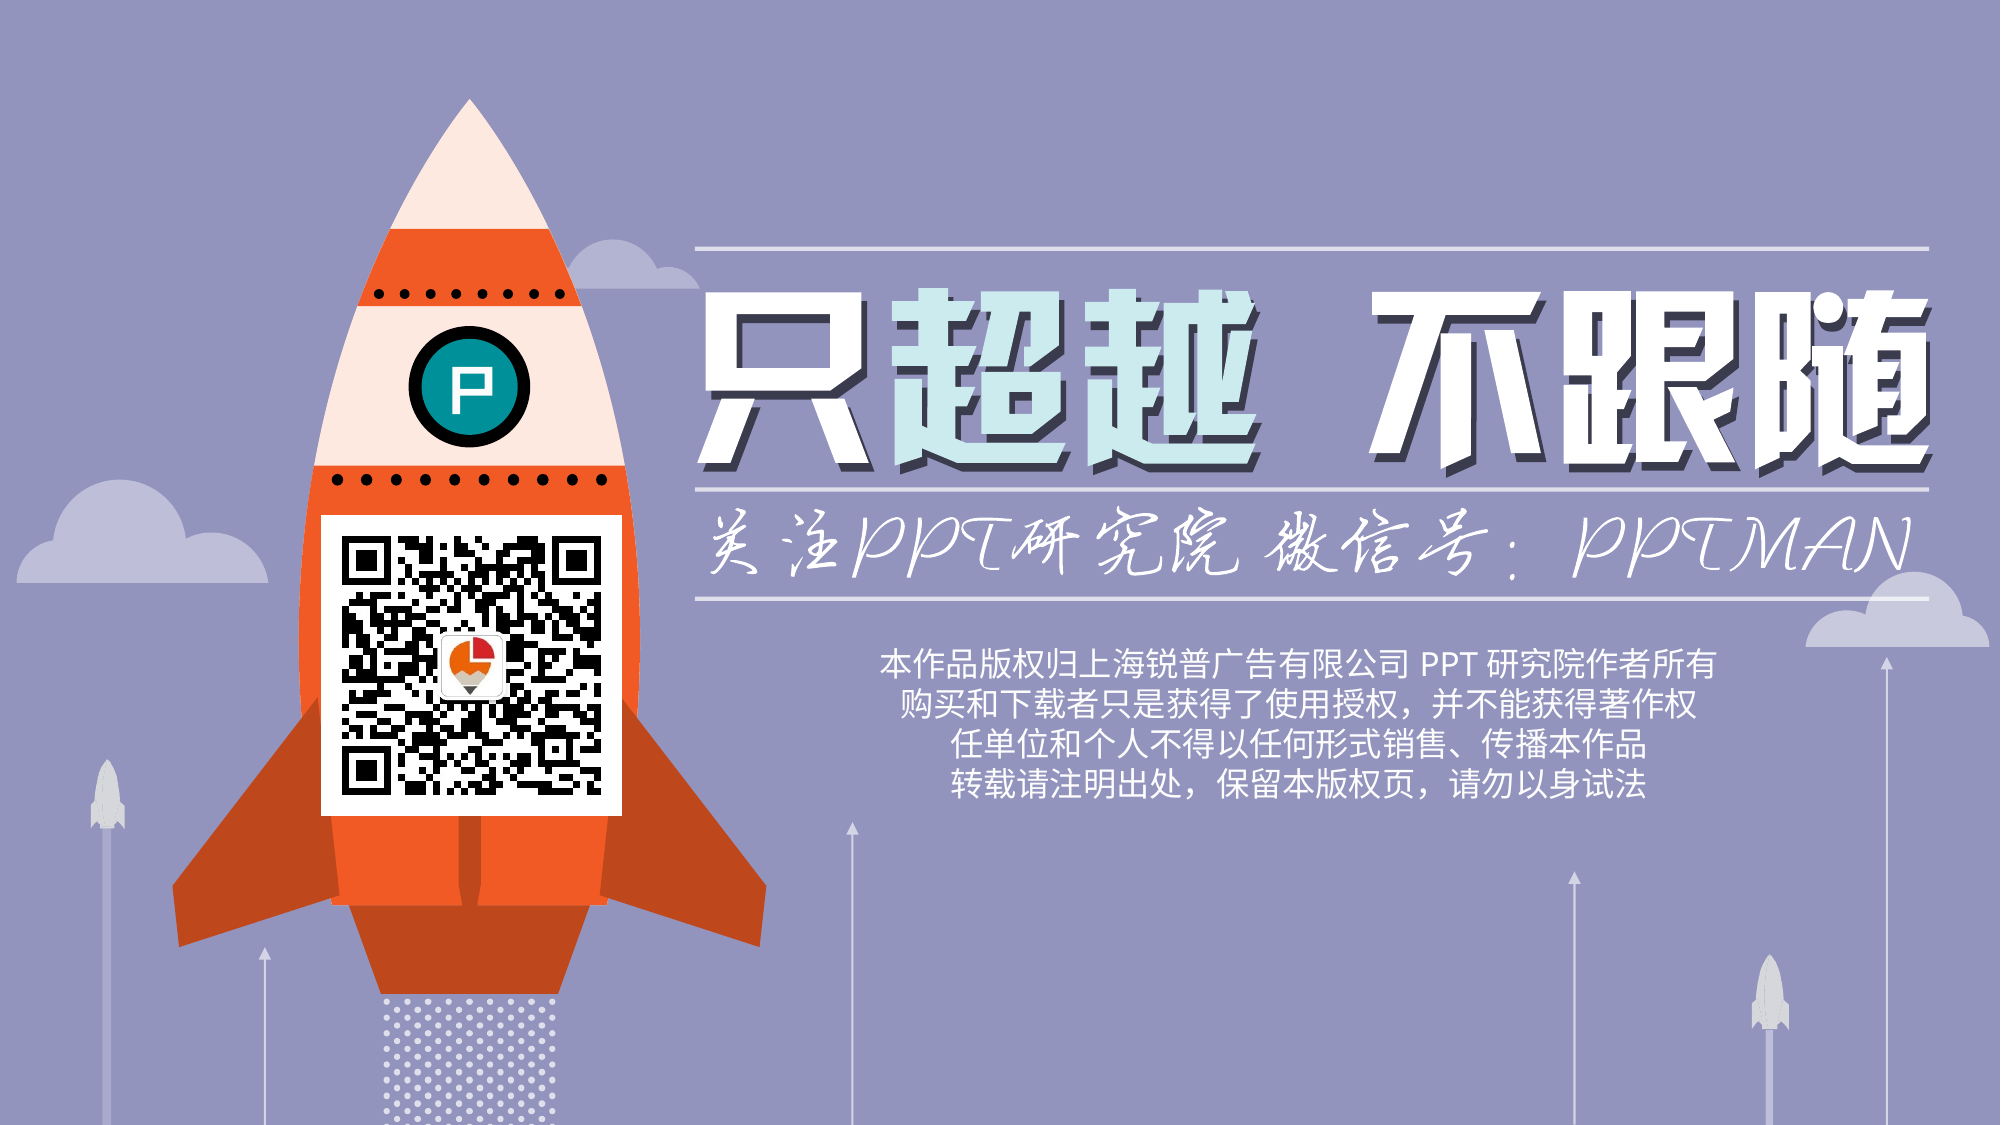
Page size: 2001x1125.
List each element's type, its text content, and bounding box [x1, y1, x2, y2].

text_box [1084, 287, 1259, 468]
text_box [1372, 342, 1439, 464]
text_box [1754, 289, 1931, 471]
text_box [1170, 505, 1240, 577]
text_box [16, 479, 172, 583]
text_box [950, 308, 981, 344]
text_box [1751, 954, 1789, 1125]
text_box [1845, 357, 1851, 436]
text_box [1339, 507, 1411, 575]
text_box [890, 287, 1068, 468]
text_box [805, 507, 839, 570]
text_box [1095, 504, 1164, 577]
text_box [1593, 313, 1601, 355]
text_box [1092, 451, 1263, 477]
text_box [1089, 323, 1107, 332]
text_box [1367, 290, 1543, 471]
text_box [1144, 354, 1162, 386]
text_box [1666, 299, 1740, 391]
text_box [984, 313, 1029, 370]
text_box [1570, 515, 1627, 579]
text_box [1508, 540, 1516, 550]
text_box [1417, 527, 1490, 578]
text_box [1706, 440, 1743, 473]
text_box [1883, 306, 1934, 331]
text_box [1781, 382, 1786, 430]
text_box [767, 300, 869, 401]
text_box [1855, 399, 1899, 444]
text_box [899, 450, 1073, 476]
text_box [793, 512, 806, 527]
text_box [1716, 394, 1741, 439]
text_box [1137, 309, 1162, 345]
text_box [767, 291, 863, 392]
text_box [1438, 506, 1469, 539]
text_box [1803, 362, 1817, 377]
text_box [1010, 514, 1082, 577]
text_box [985, 379, 1068, 441]
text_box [172, 99, 767, 1125]
text_box 本作品版权归上海锐普广告有限公司PPT研究院作者所有 购买和下载者只是获得了使用授权，并不能获得著作权 任单位和个人不得以任何形式销售、传播本作品 转载请注明出处，保留本版权页，请勿以身试法 [767, 635, 1898, 811]
text_box [1821, 453, 1935, 478]
text_box [1850, 319, 1856, 328]
text_box [1666, 389, 1671, 440]
text_box [1879, 370, 1899, 390]
text_box [809, 397, 871, 464]
text_box [1879, 352, 1899, 361]
text_box [1625, 515, 1734, 579]
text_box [90, 759, 125, 1125]
text_box [957, 353, 980, 385]
text_box [1508, 572, 1516, 582]
text_box [1568, 377, 1590, 383]
text_box [1224, 338, 1259, 413]
text_box [1514, 337, 1548, 464]
text_box [1799, 515, 1912, 575]
text_box [1728, 515, 1803, 573]
text_box [896, 322, 917, 331]
text_box [896, 367, 926, 376]
text_box [1781, 315, 1786, 358]
text_box [1640, 449, 1695, 472]
text_box [780, 537, 794, 545]
text_box [1262, 510, 1340, 574]
text_box [1618, 298, 1635, 388]
text_box [1167, 419, 1197, 442]
text_box [1089, 368, 1116, 377]
text_box [1890, 340, 1931, 444]
text_box [1028, 299, 1066, 370]
text_box [957, 394, 980, 439]
text_box [1562, 290, 1738, 465]
text_box [1808, 571, 1990, 647]
text_box [905, 515, 1014, 579]
text_box [1568, 451, 1636, 474]
text_box [1812, 306, 1848, 344]
text_box [1445, 341, 1478, 480]
text_box [1442, 299, 1549, 332]
text_box [1201, 421, 1264, 442]
text_box [789, 554, 804, 578]
text_box [1376, 316, 1412, 325]
text_box [1224, 305, 1263, 359]
text_box [1618, 397, 1635, 443]
text_box [850, 515, 906, 579]
text_box [837, 406, 877, 473]
text_box [1144, 395, 1162, 440]
text_box [1758, 385, 1816, 480]
text_box [1190, 326, 1196, 411]
text_box [0, 0, 2000, 1125]
